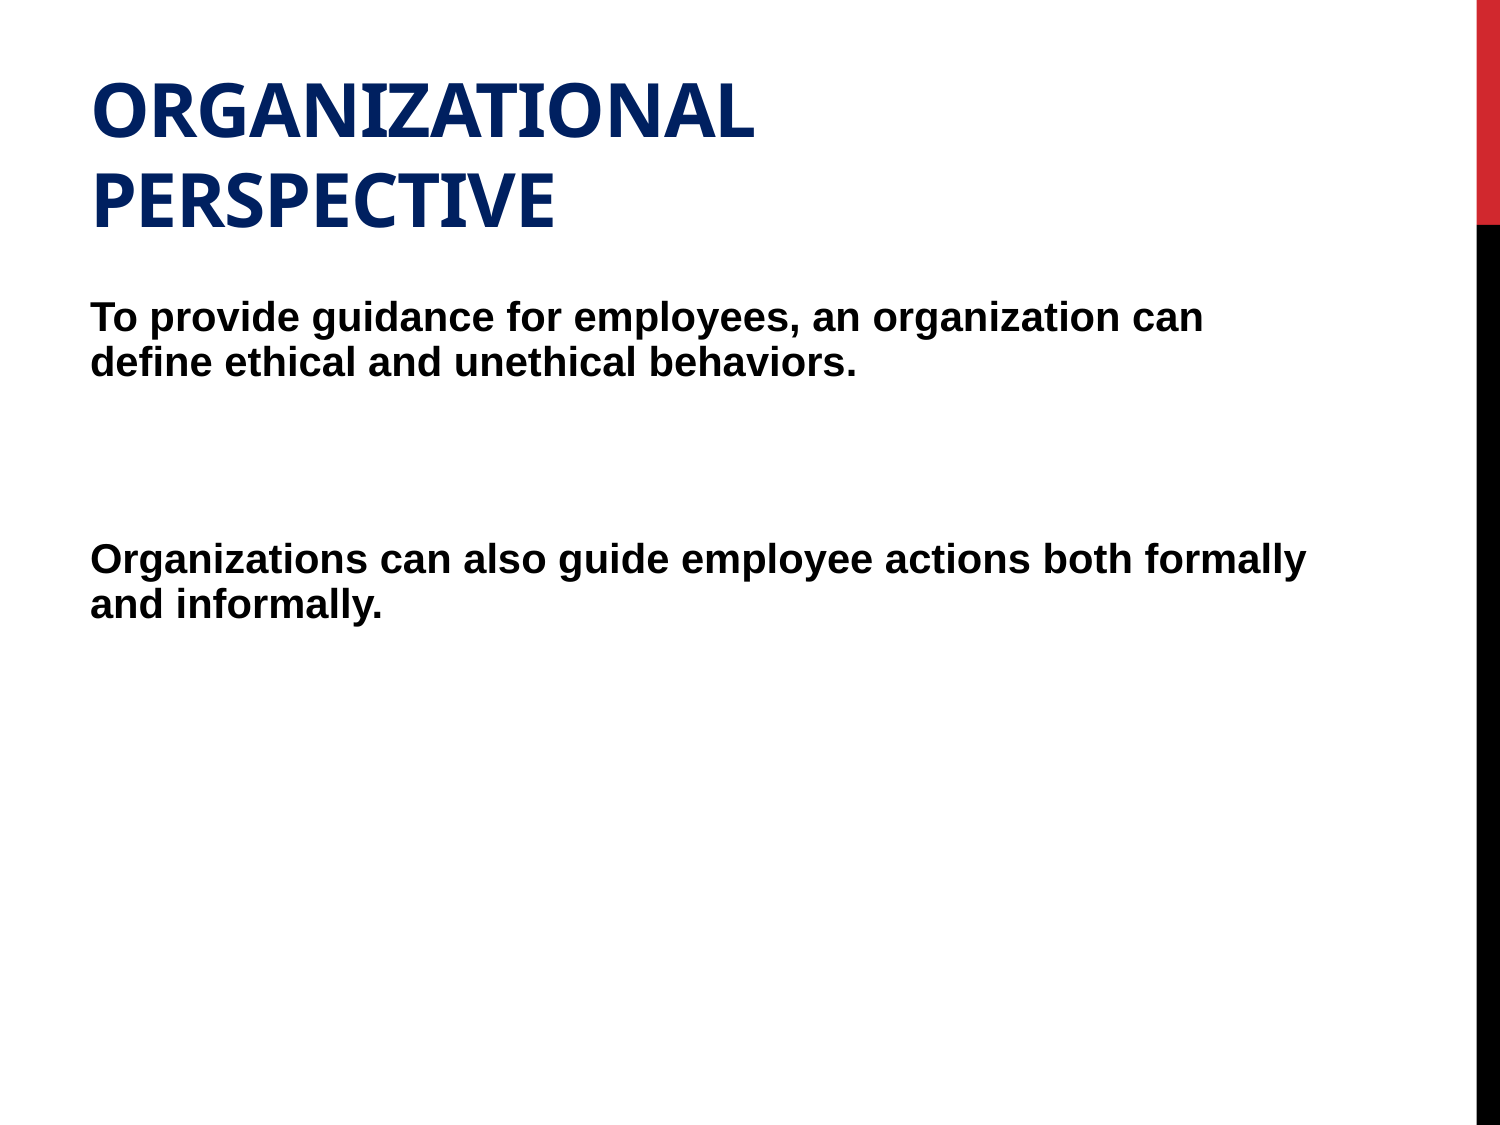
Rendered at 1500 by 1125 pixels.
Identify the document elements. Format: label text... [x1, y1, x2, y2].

title Organizational Perspective [75, 25, 1025, 250]
list To provide guidance for employees, an organization can define ethical and unethical behaviors. Organizations can also guide employee actions both formally and informally. [75, 287, 1325, 1005]
